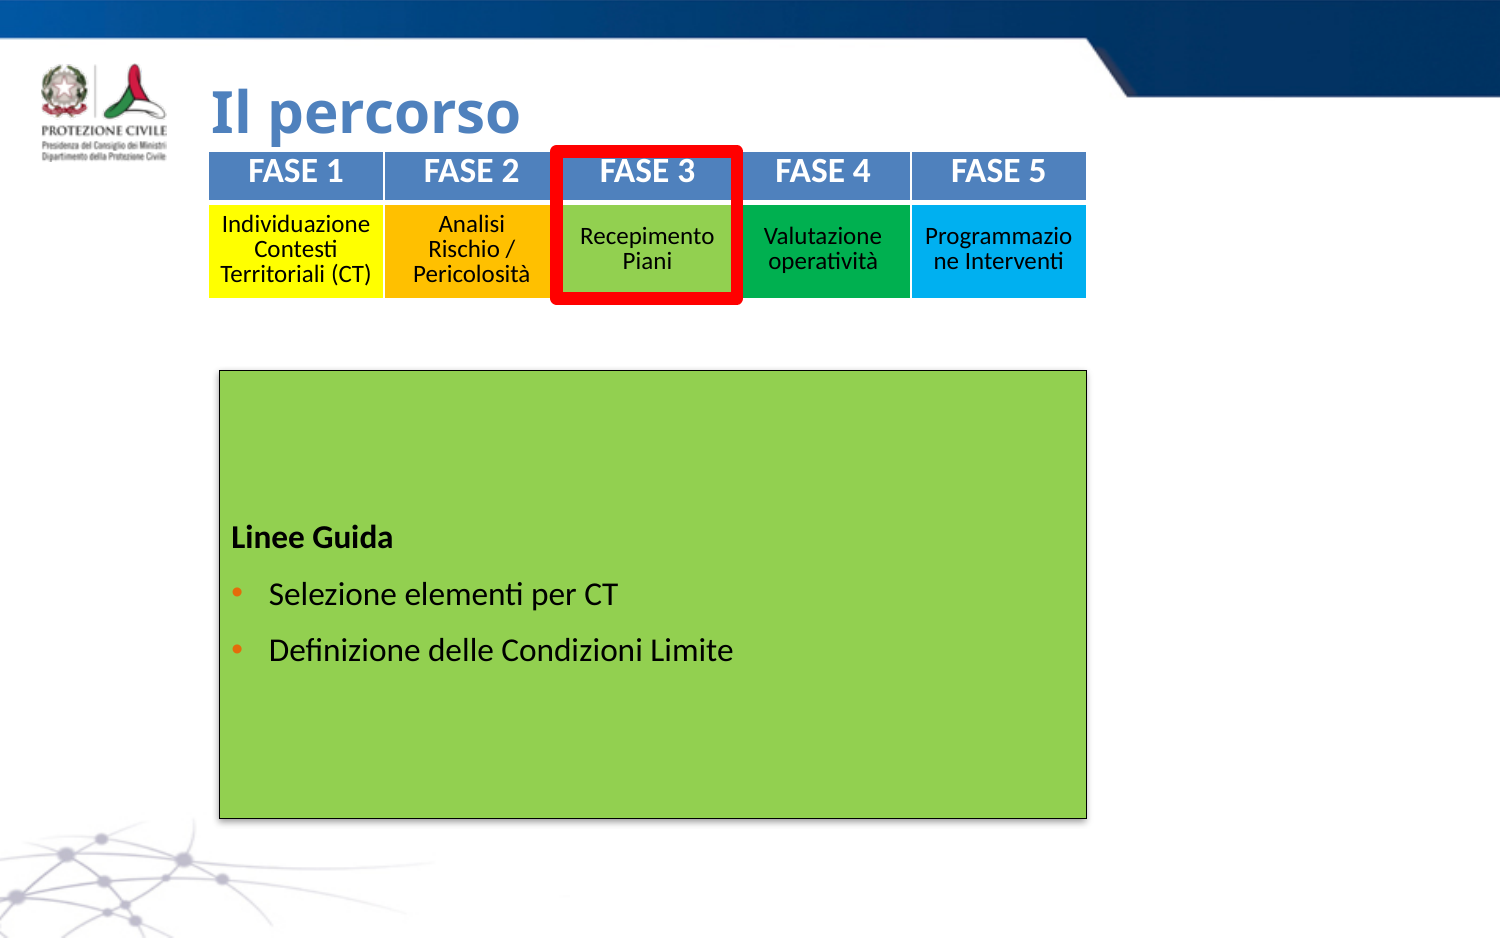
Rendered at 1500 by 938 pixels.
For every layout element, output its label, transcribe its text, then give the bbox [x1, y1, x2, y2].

table_cell Programmazione Interventi [912, 205, 1086, 298]
table_header FASE 2 [385, 152, 554, 200]
table_header FASE 5 [912, 152, 1086, 200]
table_cell Individuazione Contesti Territoriali (CT) [209, 205, 383, 298]
table_header FASE 4 [739, 152, 910, 200]
text_box [554, 149, 739, 300]
text_box Linee Guida Selezione elementi per CT Definizione delle Condizioni Limite [219, 369, 1087, 819]
picture [0, 0, 1500, 938]
table_cell Analisi Rischio / Pericolosità [385, 205, 554, 298]
table_cell Valutazione operatività [739, 205, 910, 298]
table_header FASE 1 [209, 152, 383, 200]
title Il percorso [196, 23, 1316, 205]
